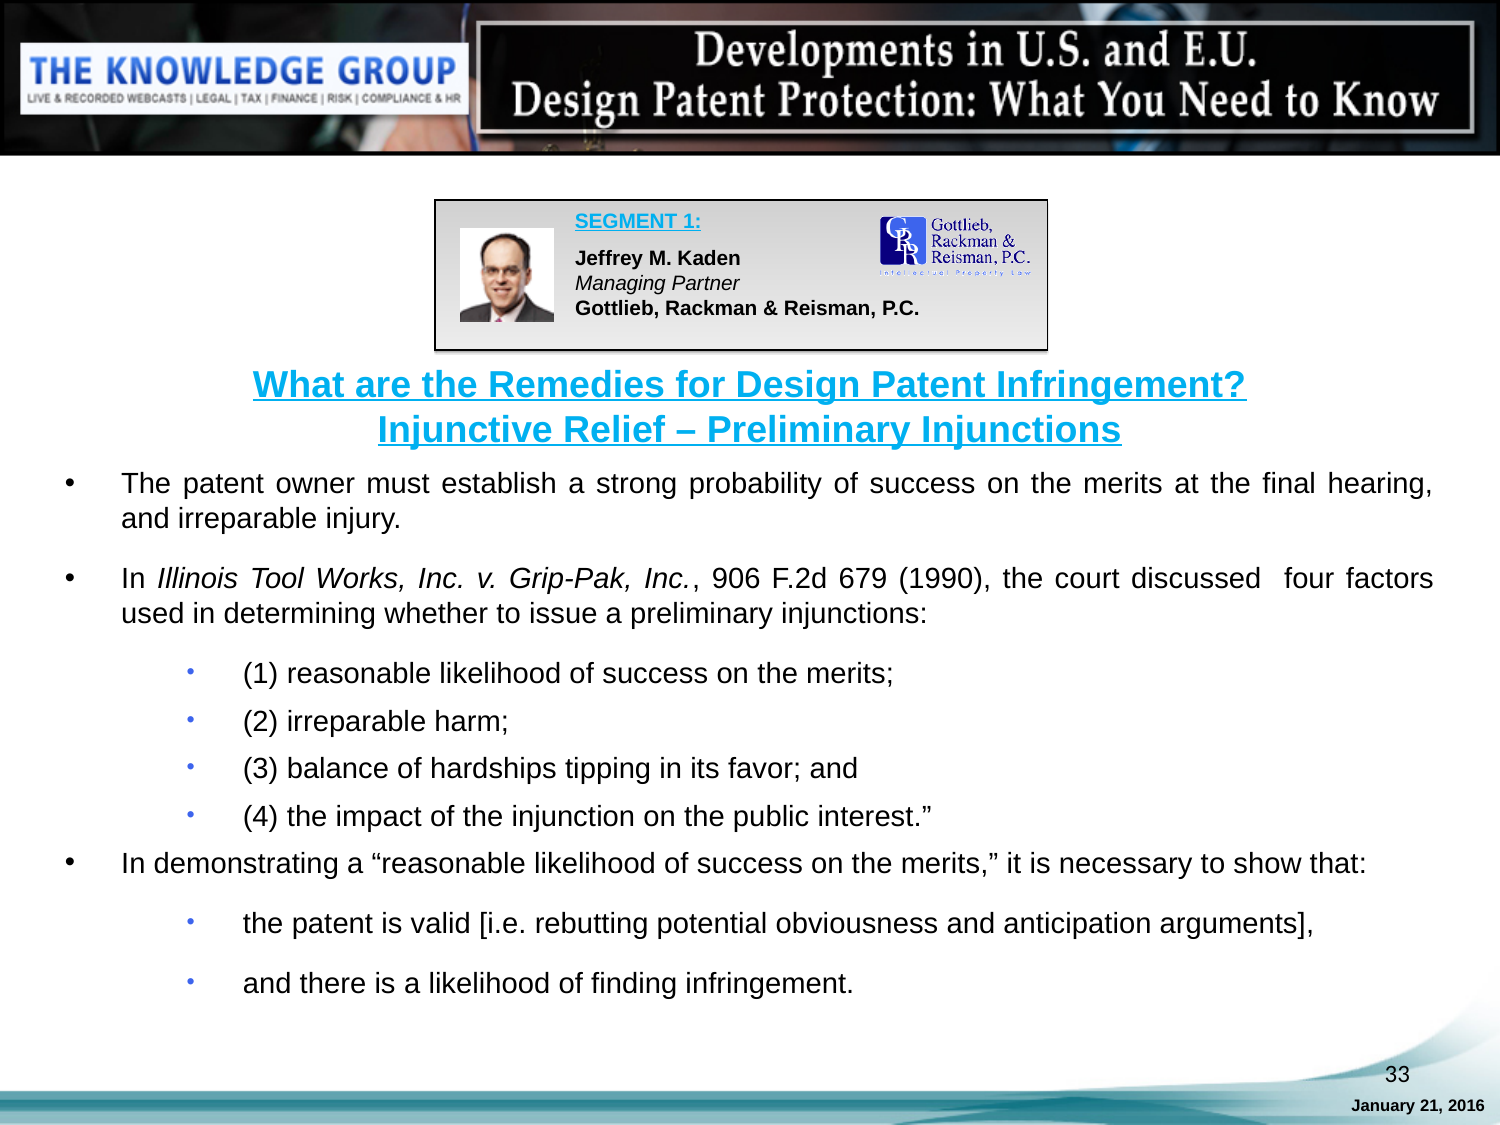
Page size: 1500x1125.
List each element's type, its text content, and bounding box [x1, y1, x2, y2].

text_box January 21, 2016 [1100, 1087, 1500, 1123]
text_box The patent owner must establish a strong probability of success on the merits at the final hearing, and irreparable injury. In Illinois Tool Works, Inc. v. Grip-Pak, Inc., 906 F.2d 679 (1990), the court discussed four factors used in determining whether to issue a preliminary injunctions: (1) reasonable likelihood of success on the merits; (2) irreparable harm; (3) balance of hardships tipping in its favor; and (4) the impact of the injunction on the public interest.” In demonstrating a “reasonable likelihood of success on the merits,” it is necessary to show that: the patent is valid [i.e. rebutting potential obviousness and anticipation arguments], and there is a likelihood of finding infringement. [50, 457, 1450, 1007]
slide_number 33 [1074, 1042, 1425, 1103]
picture [0, 457, 1500, 1125]
text_box What are the Remedies for Design Patent Infringement? Injunctive Relief – Preliminary Injunctions [0, 352, 1500, 457]
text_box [434, 199, 1048, 351]
picture [0, 0, 1500, 352]
